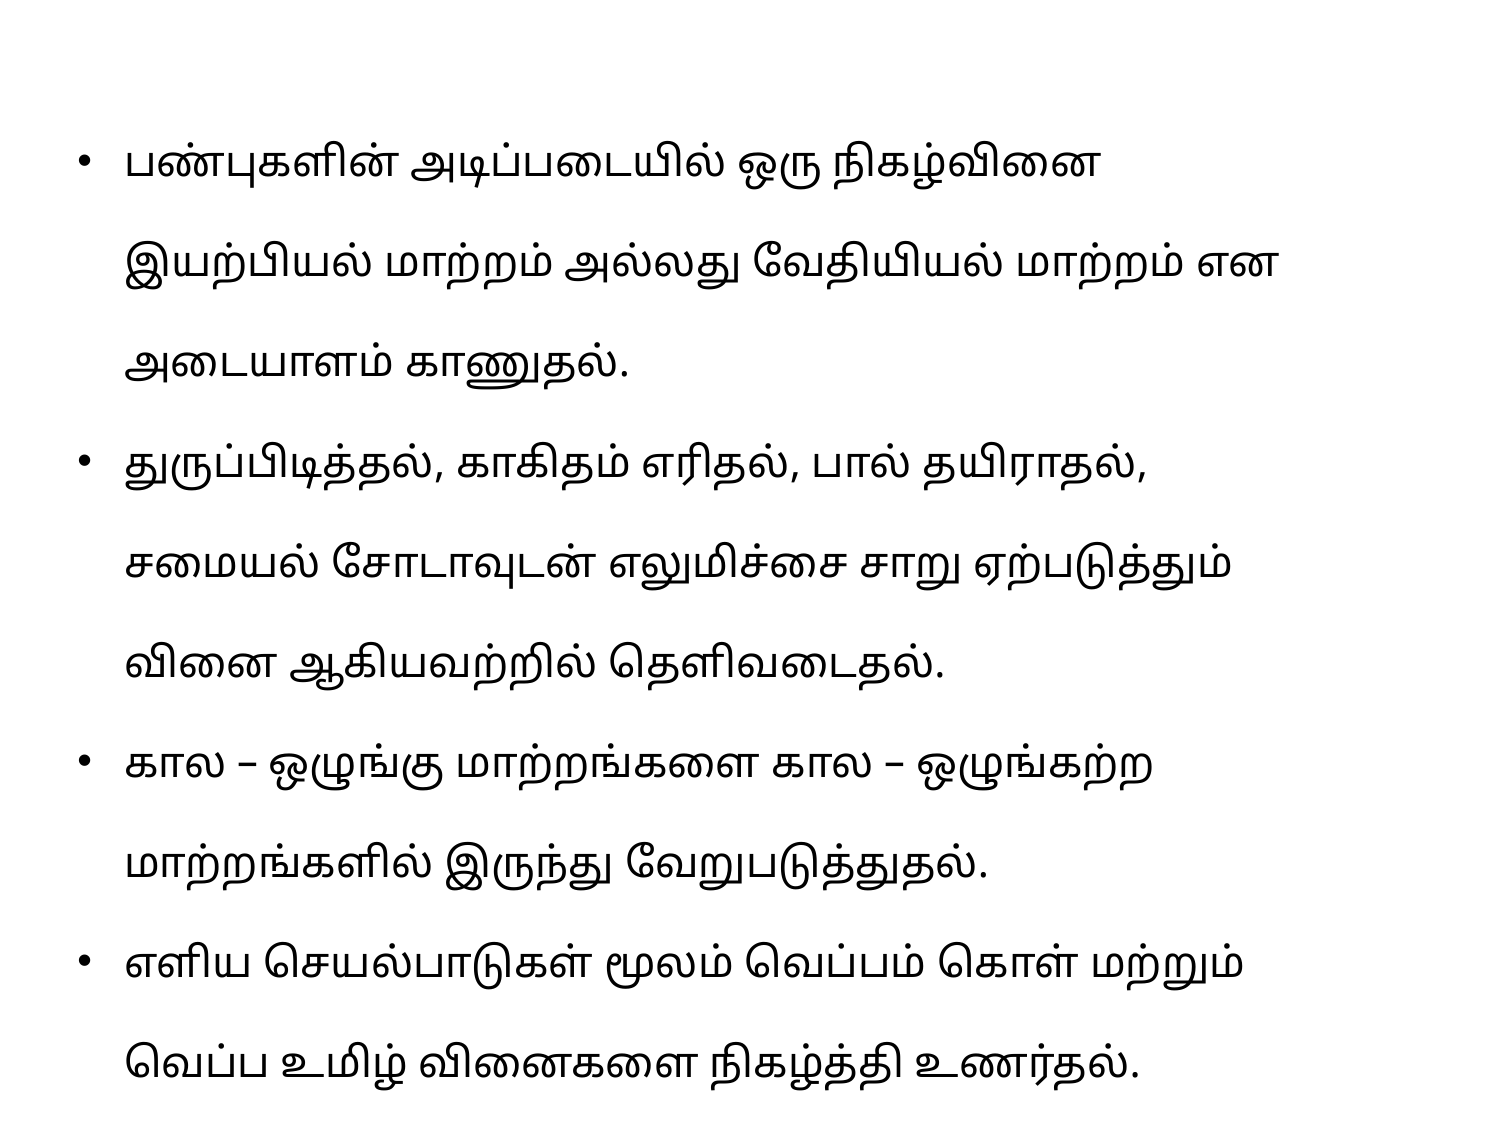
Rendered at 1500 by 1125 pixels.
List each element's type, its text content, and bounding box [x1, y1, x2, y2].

text_box பண்புகளின் அடிப்படையில் ஒரு நிகழ்வினை இயற்பியல் மாற்றம் அல்லது வேதியியல் மாற்றம் என அடையாளம் காணுதல். துருப்பிடித்தல், காகிதம் எரிதல், பால் தயிராதல், சமையல் சோடாவுடன் எலுமிச்சை சாறு ஏற்படுத்தும் வினை ஆகியவற்றில் தெளிவடைதல். கால – ஒழுங்கு மாற்றங்களை கால – ஒழுங்கற்ற மாற்றங்களில் இருந்து வேறுபடுத்துதல். எளிய செயல்பாடுகள் மூலம் வெப்பம் கொள் மற்றும் வெப்ப உமிழ் வினைகளை நிகழ்த்தி உணர்தல். [62, 77, 1313, 1093]
